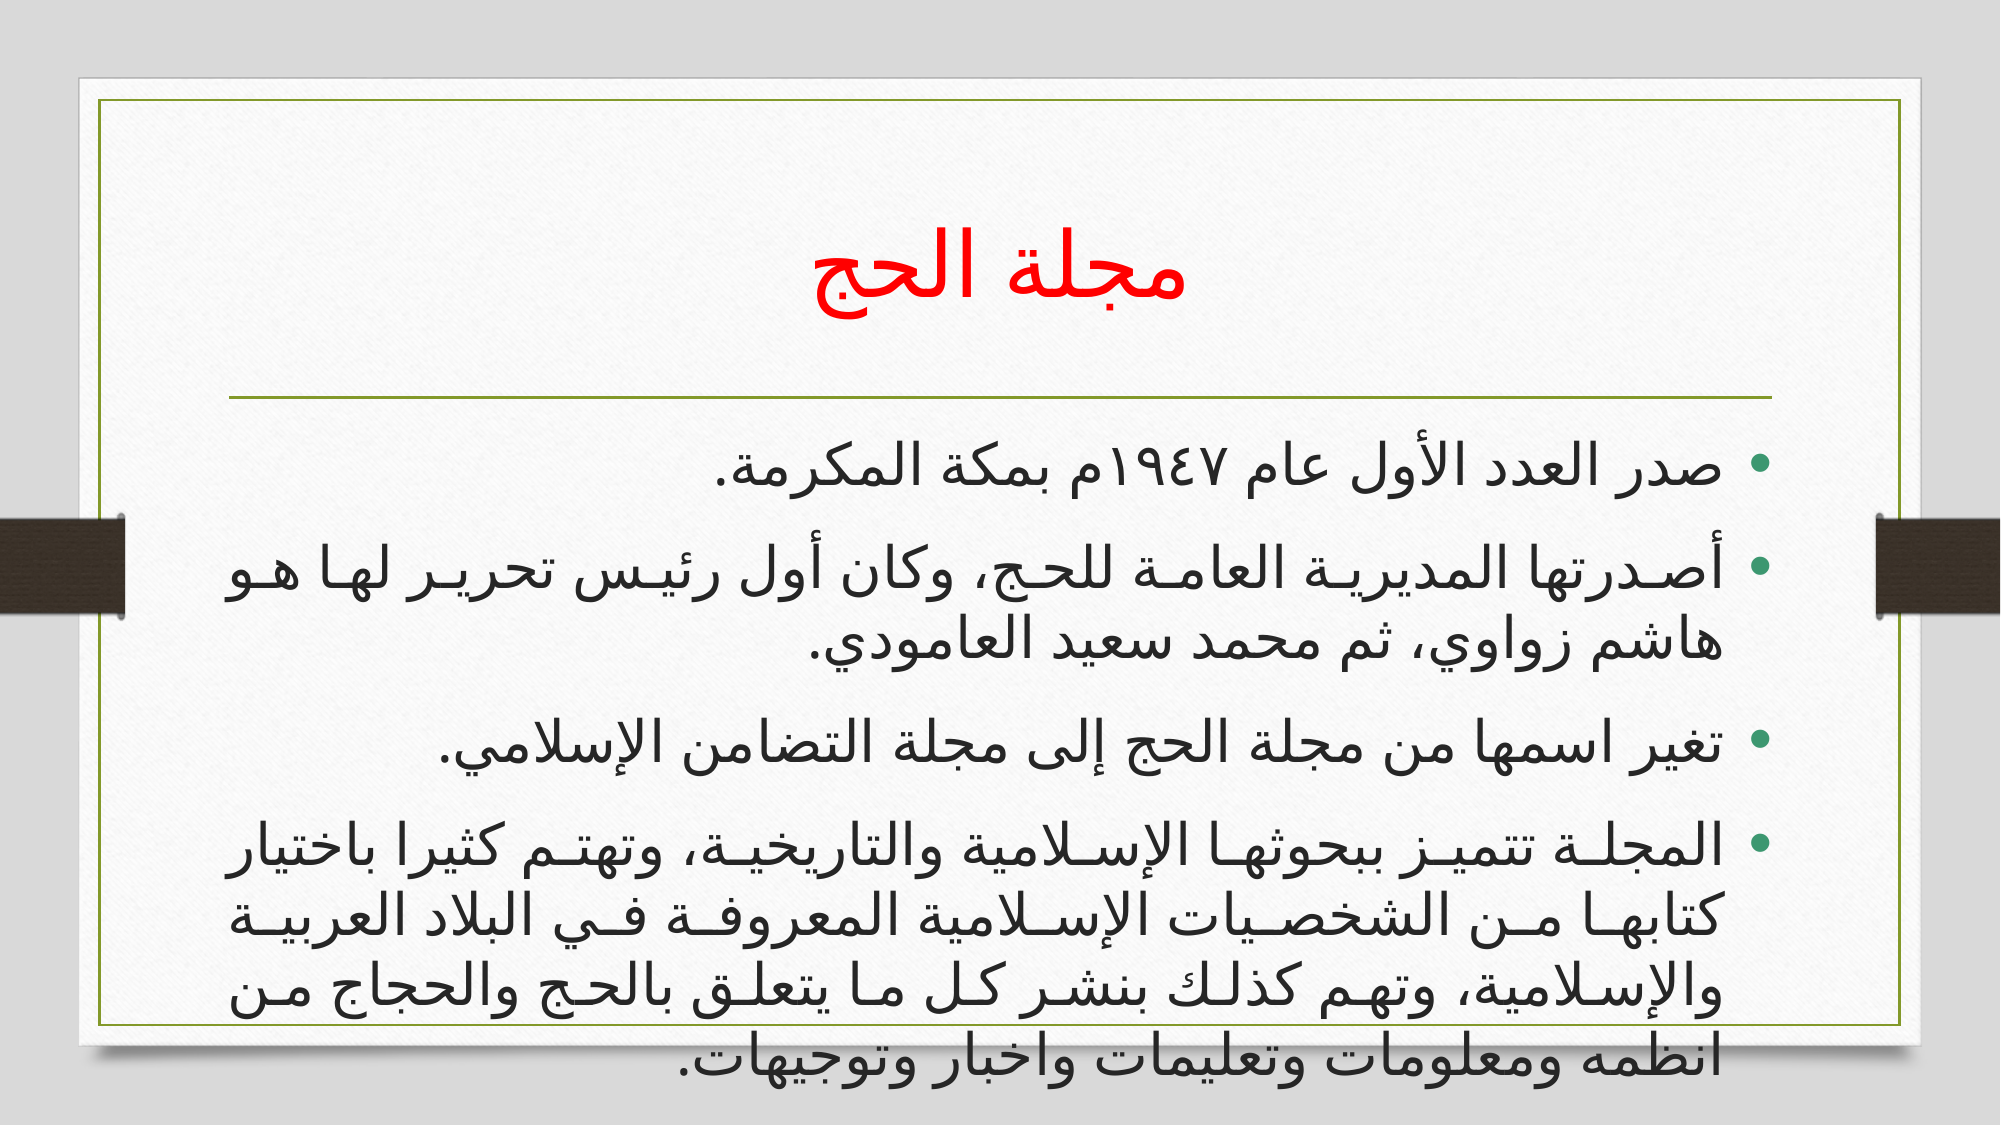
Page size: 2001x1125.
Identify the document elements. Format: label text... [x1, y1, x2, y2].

title مجلة الحج [212, 161, 1788, 375]
picture [0, 0, 2001, 1125]
list صدر العدد الأول عام ١٩٤٧م بمكة المكرمة. أصدرتها المديرية العامة للحج، وكان أول رئيس تحرير لها هو هاشم زواوي، ثم محمد سعيد العامودي. تغير اسمها من مجلة الحج إلى مجلة التضامن الإسلامي. المجلة تتميز ببحوثها الإسلامية والتاريخية، وتهتم كثيرا باختيار كتابها من الشخصيات الإسلامية المعروفة في البلاد العربية والإسلامية، وتهم كذلك بنشر كل ما يتعلق بالحج والحجاج من انظمه ومعلومات وتعليمات واخبار وتوجيهات. [212, 419, 1788, 964]
